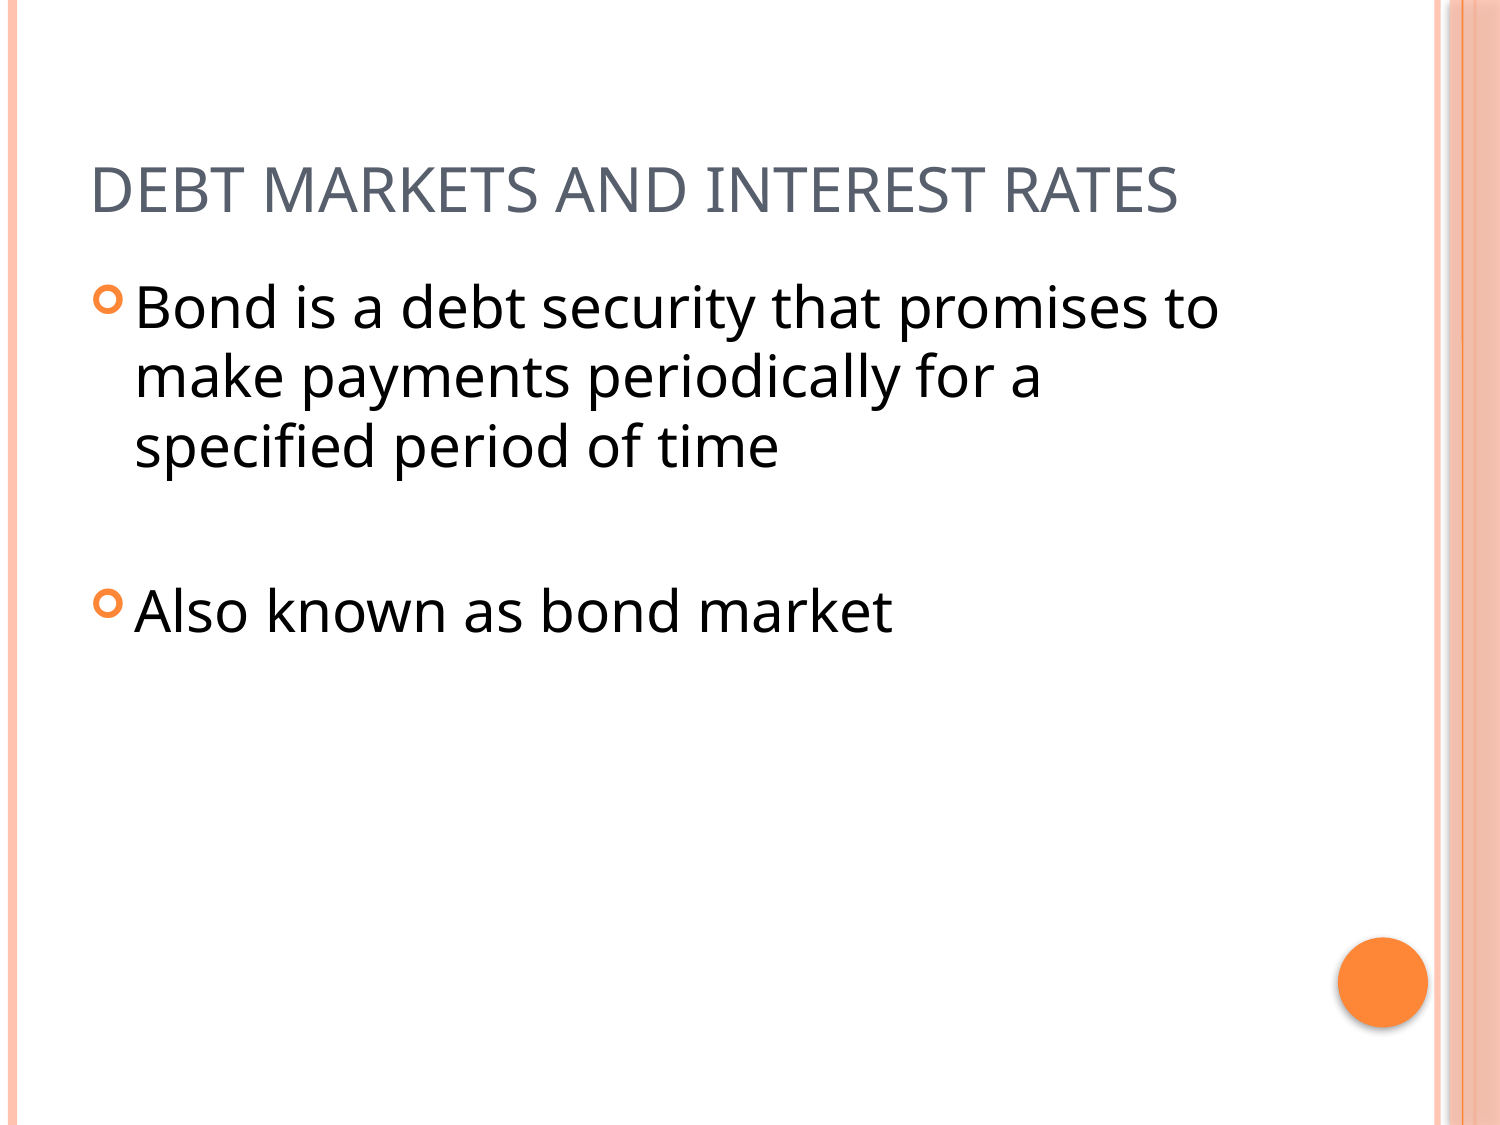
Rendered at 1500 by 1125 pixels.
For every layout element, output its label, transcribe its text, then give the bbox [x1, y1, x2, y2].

title Debt markets and interest rates [75, 45, 1300, 233]
list Bond is a debt security that promises to make payments periodically for a specified period of time Also known as bond market [75, 262, 1300, 1062]
